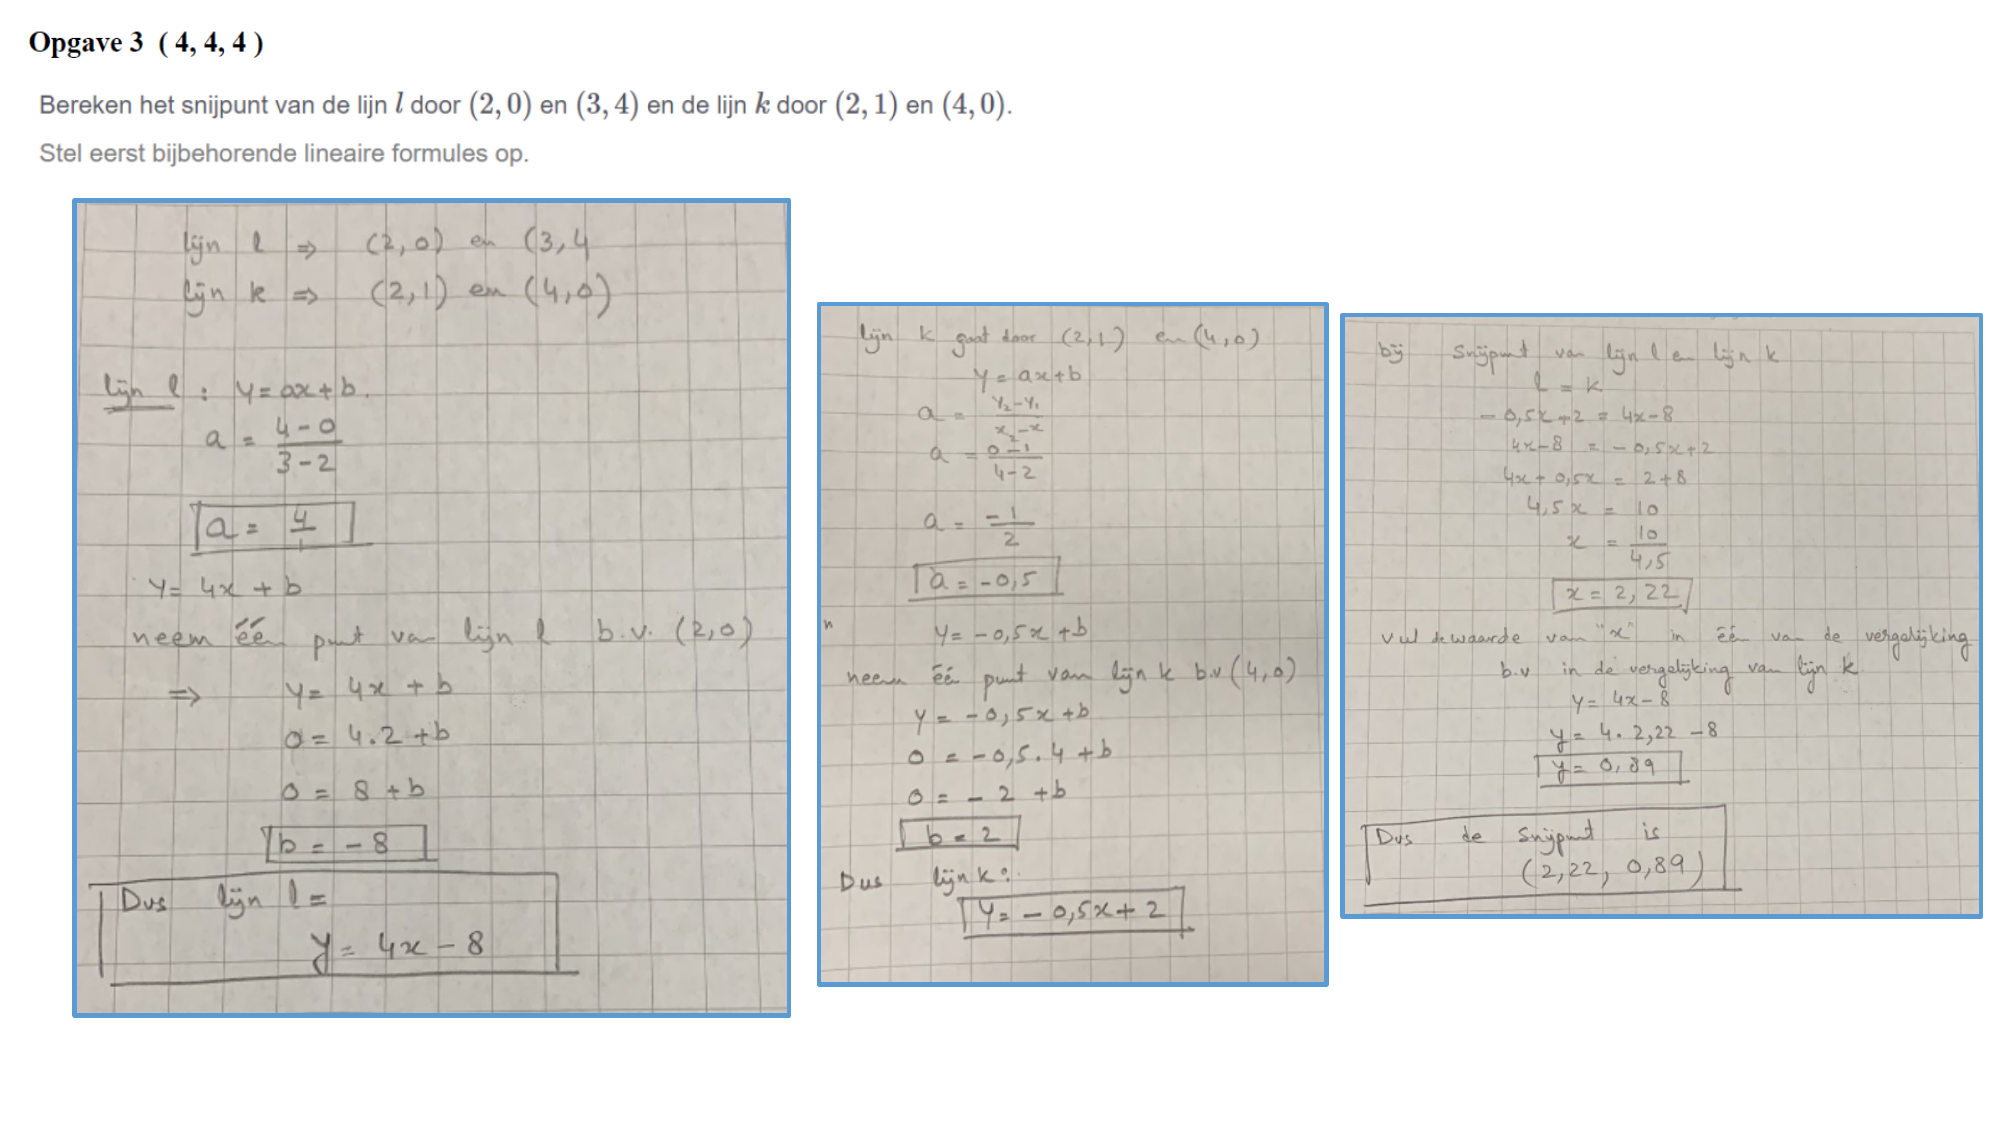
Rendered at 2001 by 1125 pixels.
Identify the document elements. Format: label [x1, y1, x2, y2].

picture [821, 306, 1324, 982]
picture [1344, 317, 1979, 914]
picture [26, 19, 1018, 178]
picture [77, 202, 787, 1014]
